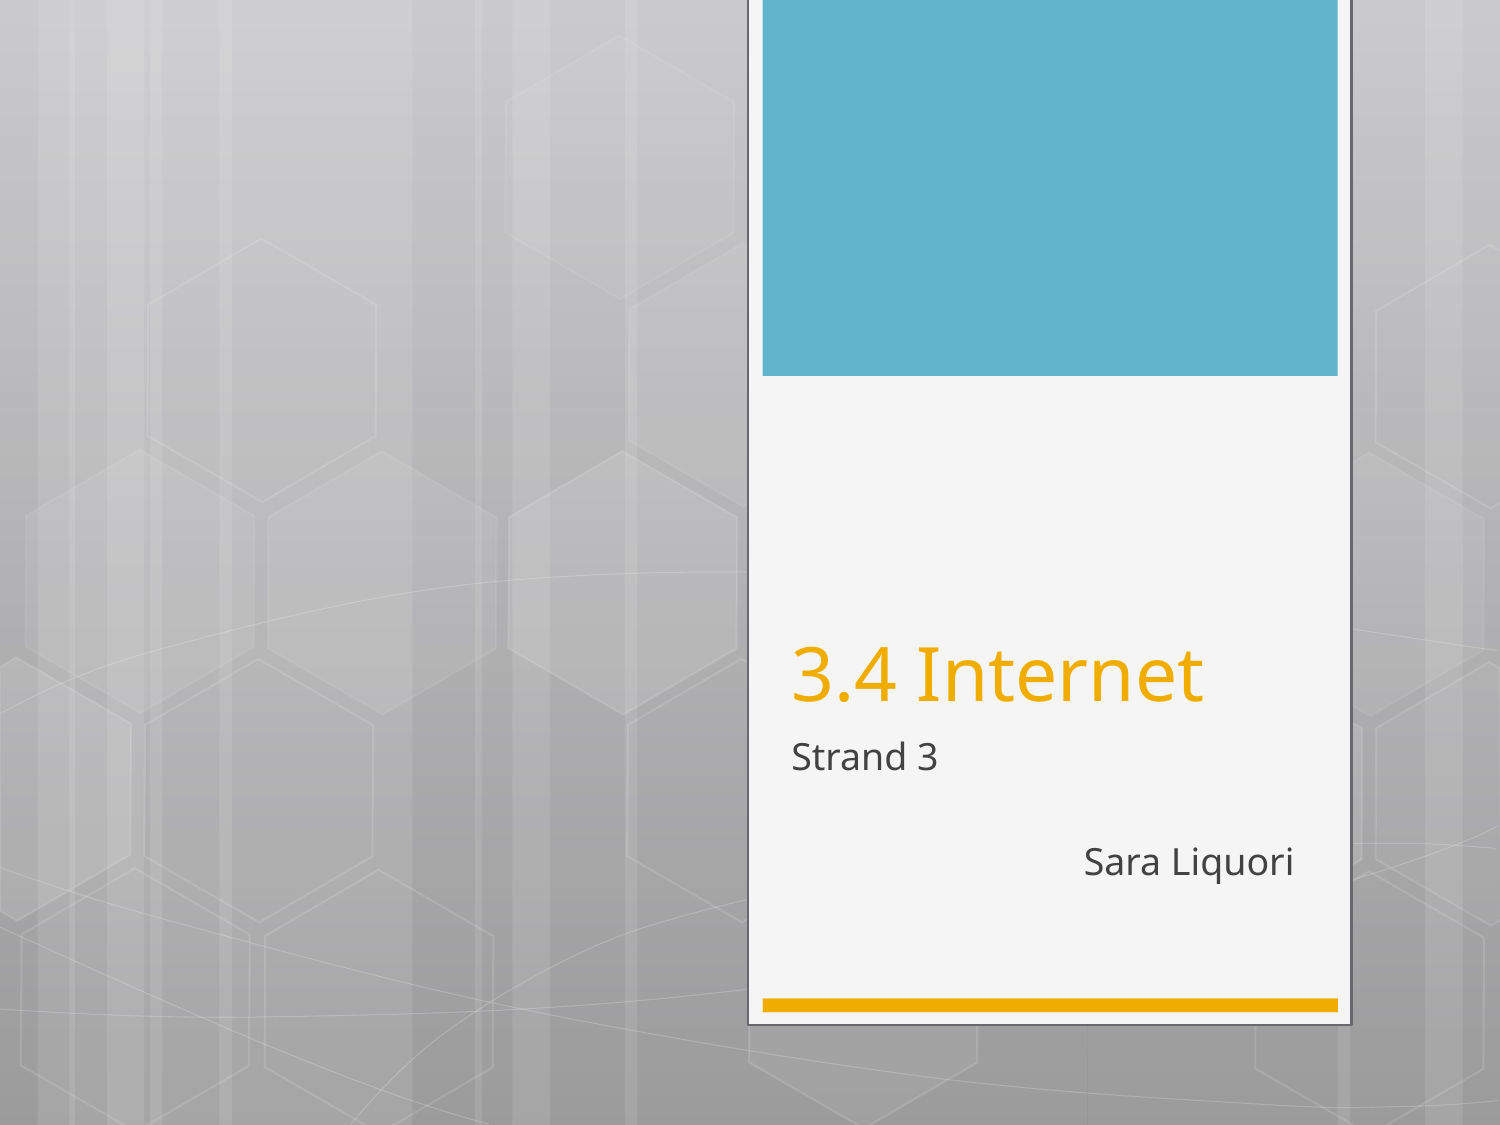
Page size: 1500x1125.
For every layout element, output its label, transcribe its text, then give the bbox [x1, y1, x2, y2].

title 3.4 Internet [776, 444, 1320, 724]
subtitle Strand 3 Sara Liquori [776, 725, 1320, 933]
